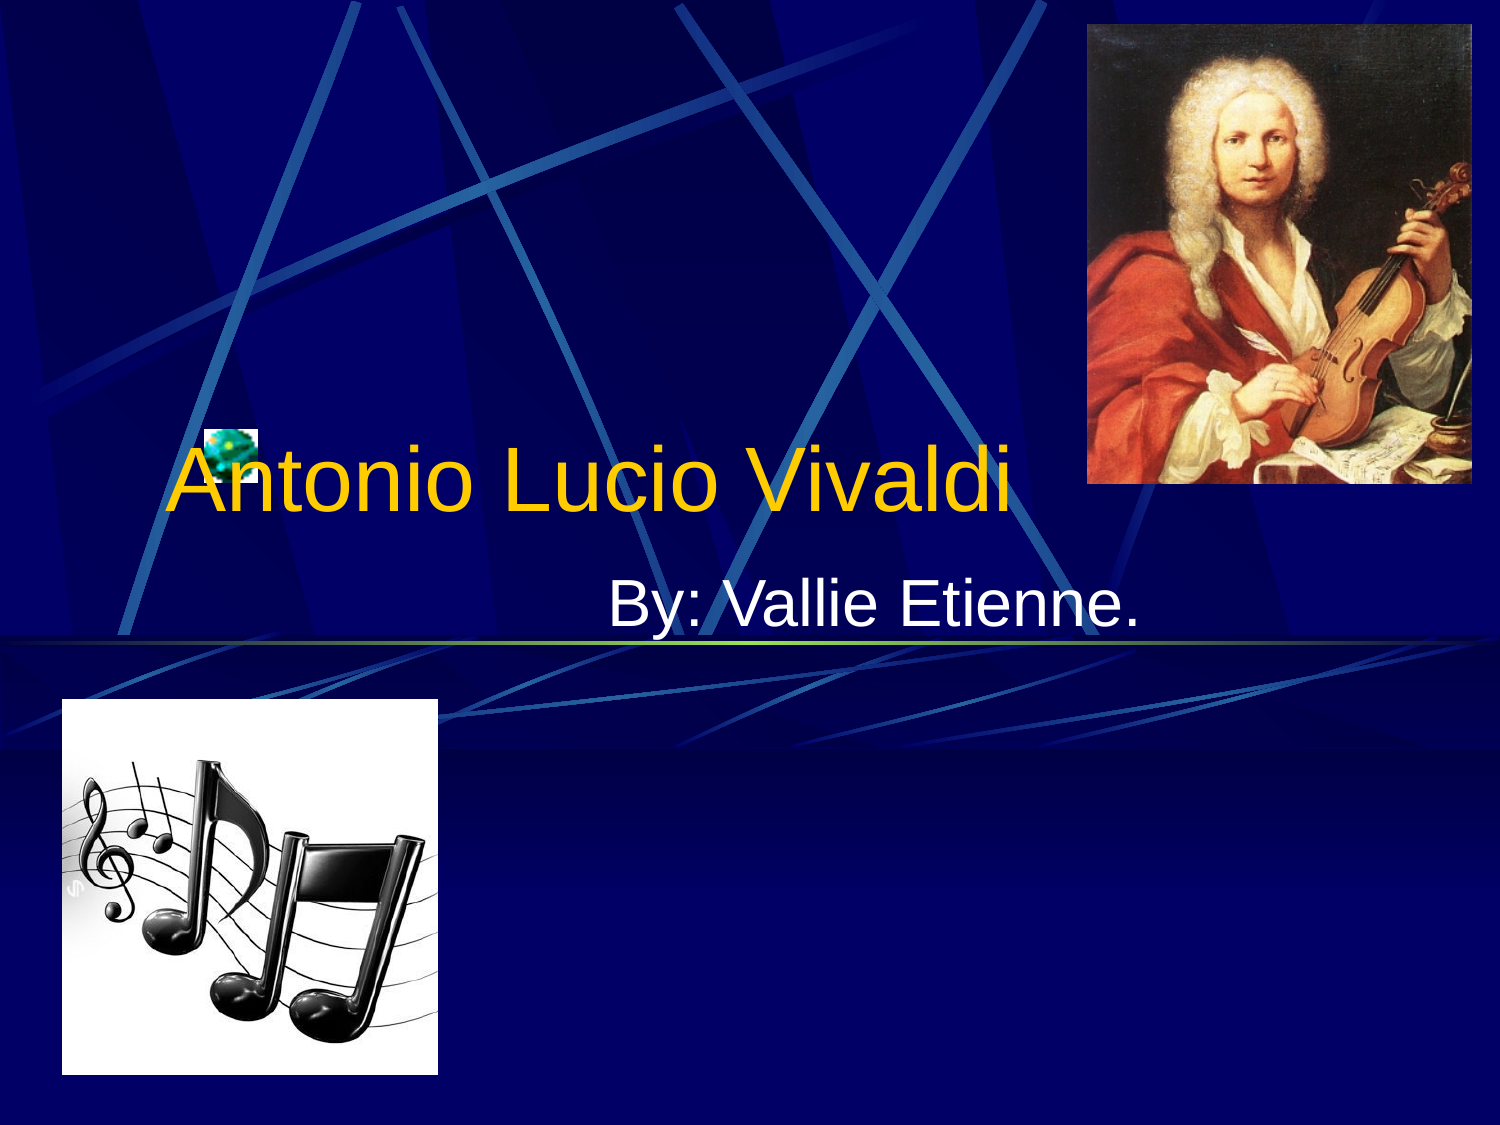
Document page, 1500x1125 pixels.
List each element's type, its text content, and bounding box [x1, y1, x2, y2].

subtitle By: Vallie Etienne. [349, 462, 1401, 739]
title Antonio Lucio Vivaldi [149, 424, 1082, 526]
picture [1087, 24, 1473, 484]
picture [62, 699, 438, 1076]
